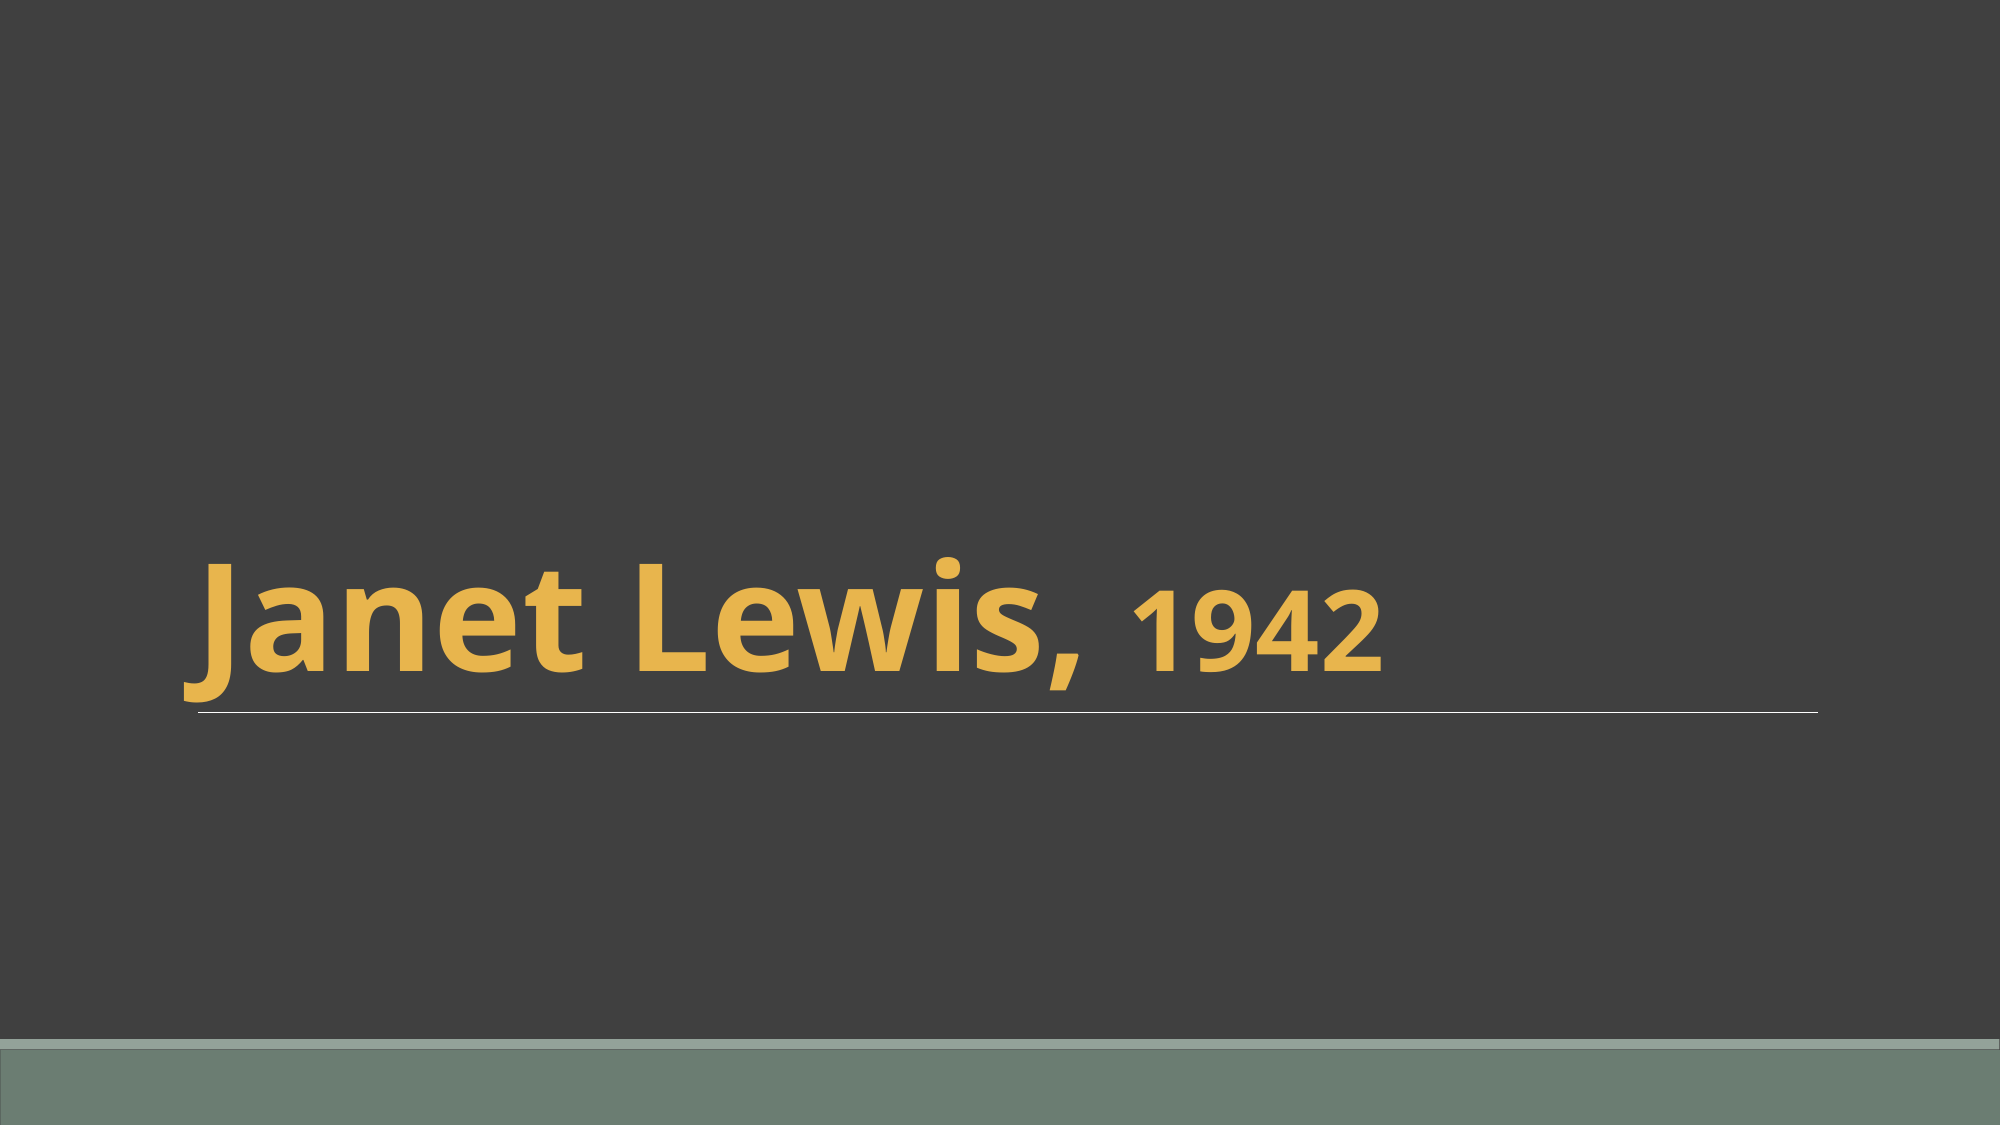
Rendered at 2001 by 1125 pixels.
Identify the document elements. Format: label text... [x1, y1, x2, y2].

title Janet Lewis, 1942 [180, 124, 1830, 710]
